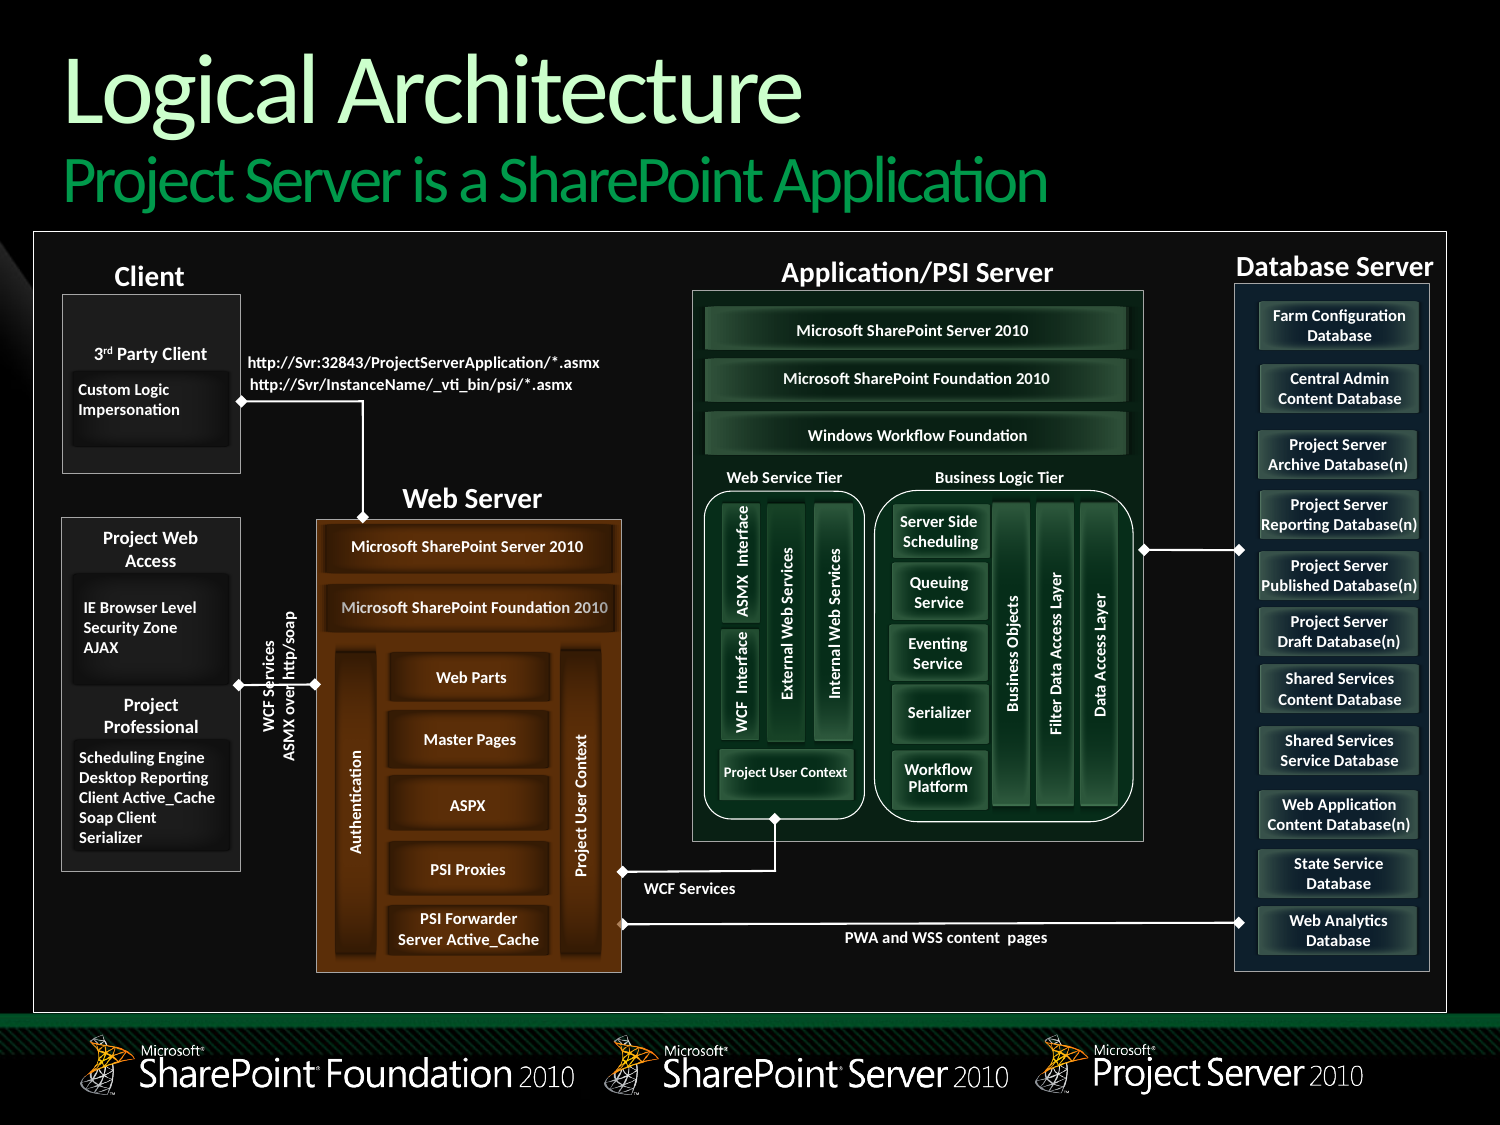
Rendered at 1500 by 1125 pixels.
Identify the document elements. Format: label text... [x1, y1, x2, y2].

picture [0, 0, 1500, 1125]
title Logical Architecture Project Server is a SharePoint Application [62, 37, 1438, 220]
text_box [32, 231, 1451, 1013]
